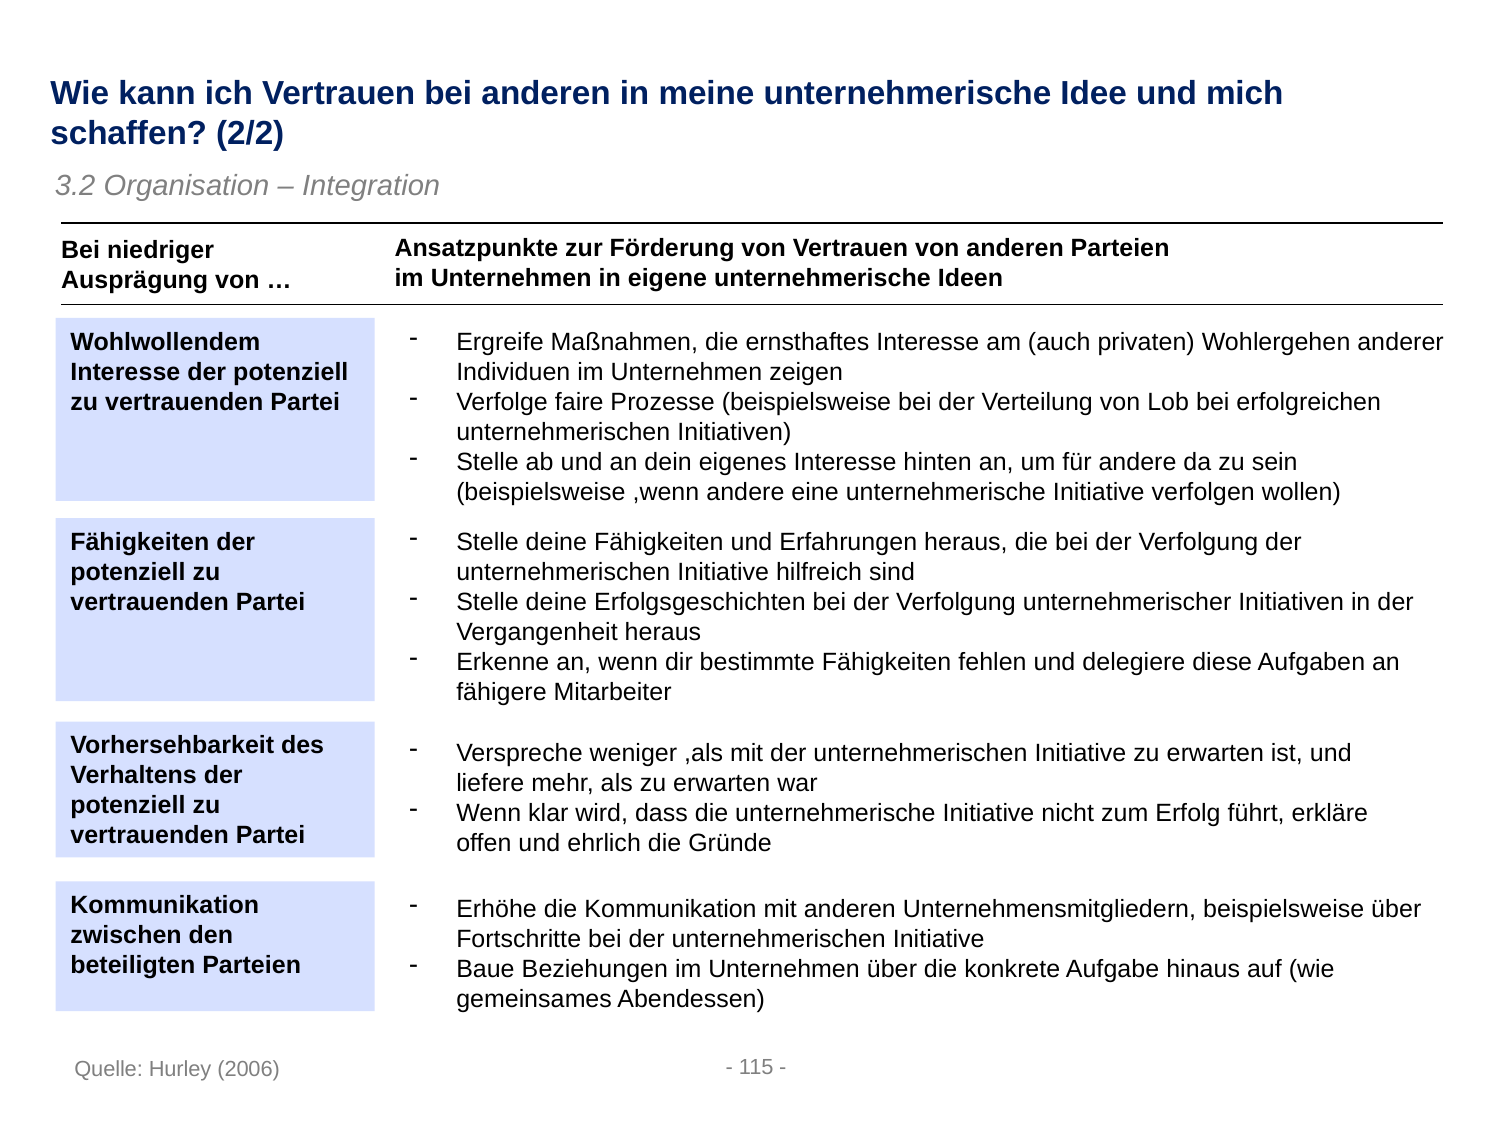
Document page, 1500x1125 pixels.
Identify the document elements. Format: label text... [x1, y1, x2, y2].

text_box Wohlwollendem Interesse der potenziell zu vertrauenden Partei [54, 316, 377, 503]
text_box Ergreife Maßnahmen, die ernsthaftes Interesse am (auch privaten) Wohlergehen anderer Individuen im Unternehmen zeigen Verfolge faire Prozesse (beispielsweise bei der Verteilung von Lob bei erfolgreichen unternehmerischen Initiativen) Stelle ab und an dein eigenes Interesse hinten an, um für andere da zu sein (beispielsweise ,wenn andere eine unternehmerische Initiative verfolgen wollen) [394, 317, 1468, 513]
text_box Bei niedriger Ausprägung von … [61, 228, 357, 302]
text_box Vorhersehbarkeit des Verhaltens der potenziell zu vertrauenden Partei [54, 719, 377, 859]
text_box 3.2 Organisation – Integration [40, 159, 457, 209]
text_box Verspreche weniger ,als mit der unternehmerischen Initiative zu erwarten ist, und liefere mehr, als zu erwarten war Wenn klar wird, dass die unternehmerische Initiative nicht zum Erfolg führt, erkläre offen und ehrlich die Gründe [394, 728, 1440, 864]
text_box Ansatzpunkte zur Förderung von Vertrauen von anderen Parteien im Unternehmen in eigene unternehmerische Ideen [394, 230, 1440, 300]
text_box Stelle deine Fähigkeiten und Erfahrungen heraus, die bei der Verfolgung der unternehmerischen Initiative hilfreich sind Stelle deine Erfolgsgeschichten bei der Verfolgung unternehmerischer Initiativen in der Vergangenheit heraus Erkenne an, wenn dir bestimmte Fähigkeiten fehlen und delegiere diese Aufgaben an fähigere Mitarbeiter [394, 518, 1440, 713]
slide_number - 115 - [599, 1045, 913, 1093]
text_box Kommunikation zwischen den beteiligten Parteien [54, 879, 377, 1013]
text_box Erhöhe die Kommunikation mit anderen Unternehmensmitgliedern, beispielsweise über Fortschritte bei der unternehmerischen Initiative Baue Beziehungen im Unternehmen über die konkrete Aufgabe hinaus auf (wie gemeinsames Abendessen) [394, 885, 1440, 1021]
text_box Quelle: Hurley (2006) [59, 1046, 295, 1088]
text_box Fähigkeiten der potenziell zu vertrauenden Partei [54, 516, 377, 703]
text_box Wie kann ich Vertrauen bei anderen in meine unternehmerische Idee und mich schaffen? (2/2) [35, 63, 1433, 159]
